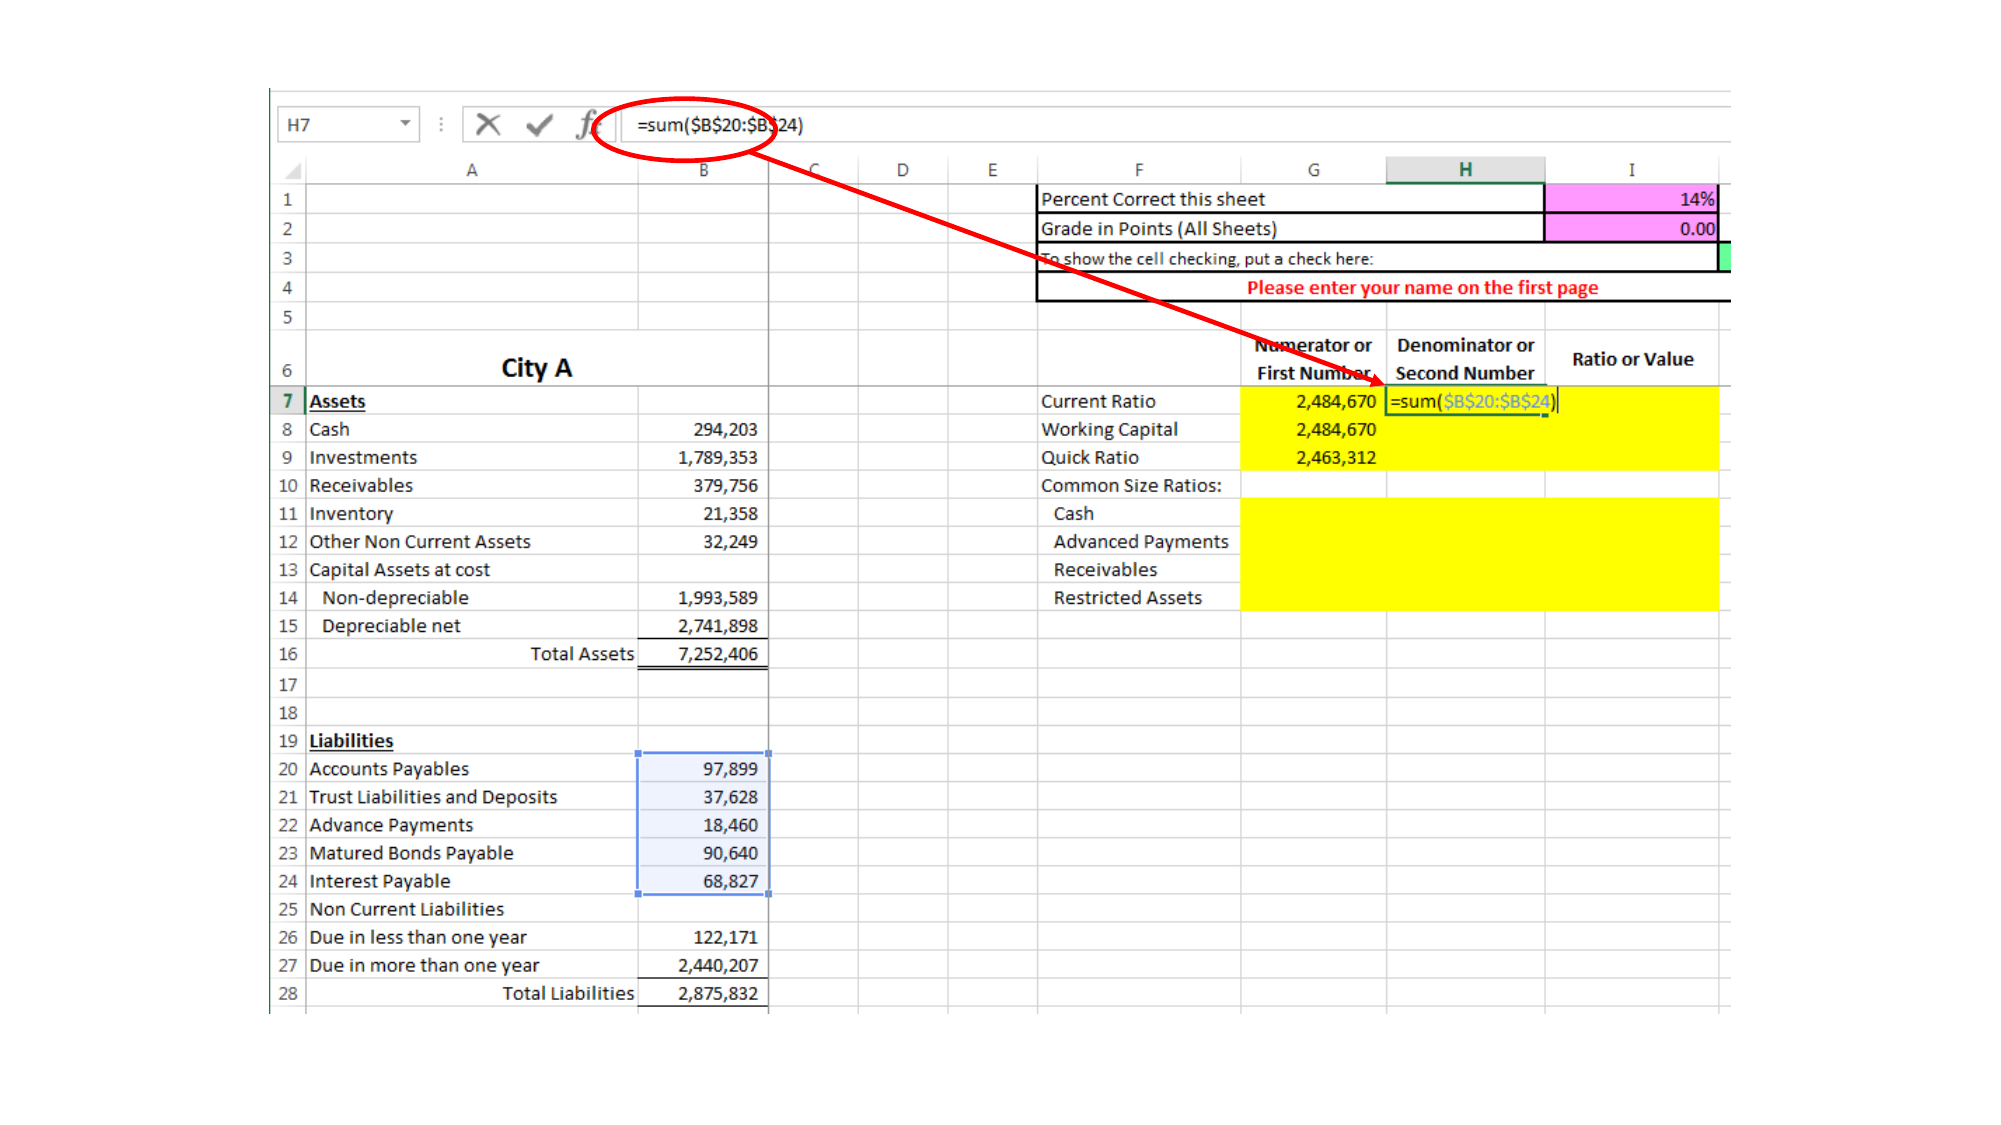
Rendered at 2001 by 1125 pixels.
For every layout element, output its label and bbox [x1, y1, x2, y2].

text_box [748, 151, 1386, 386]
list [269, 88, 1731, 1014]
